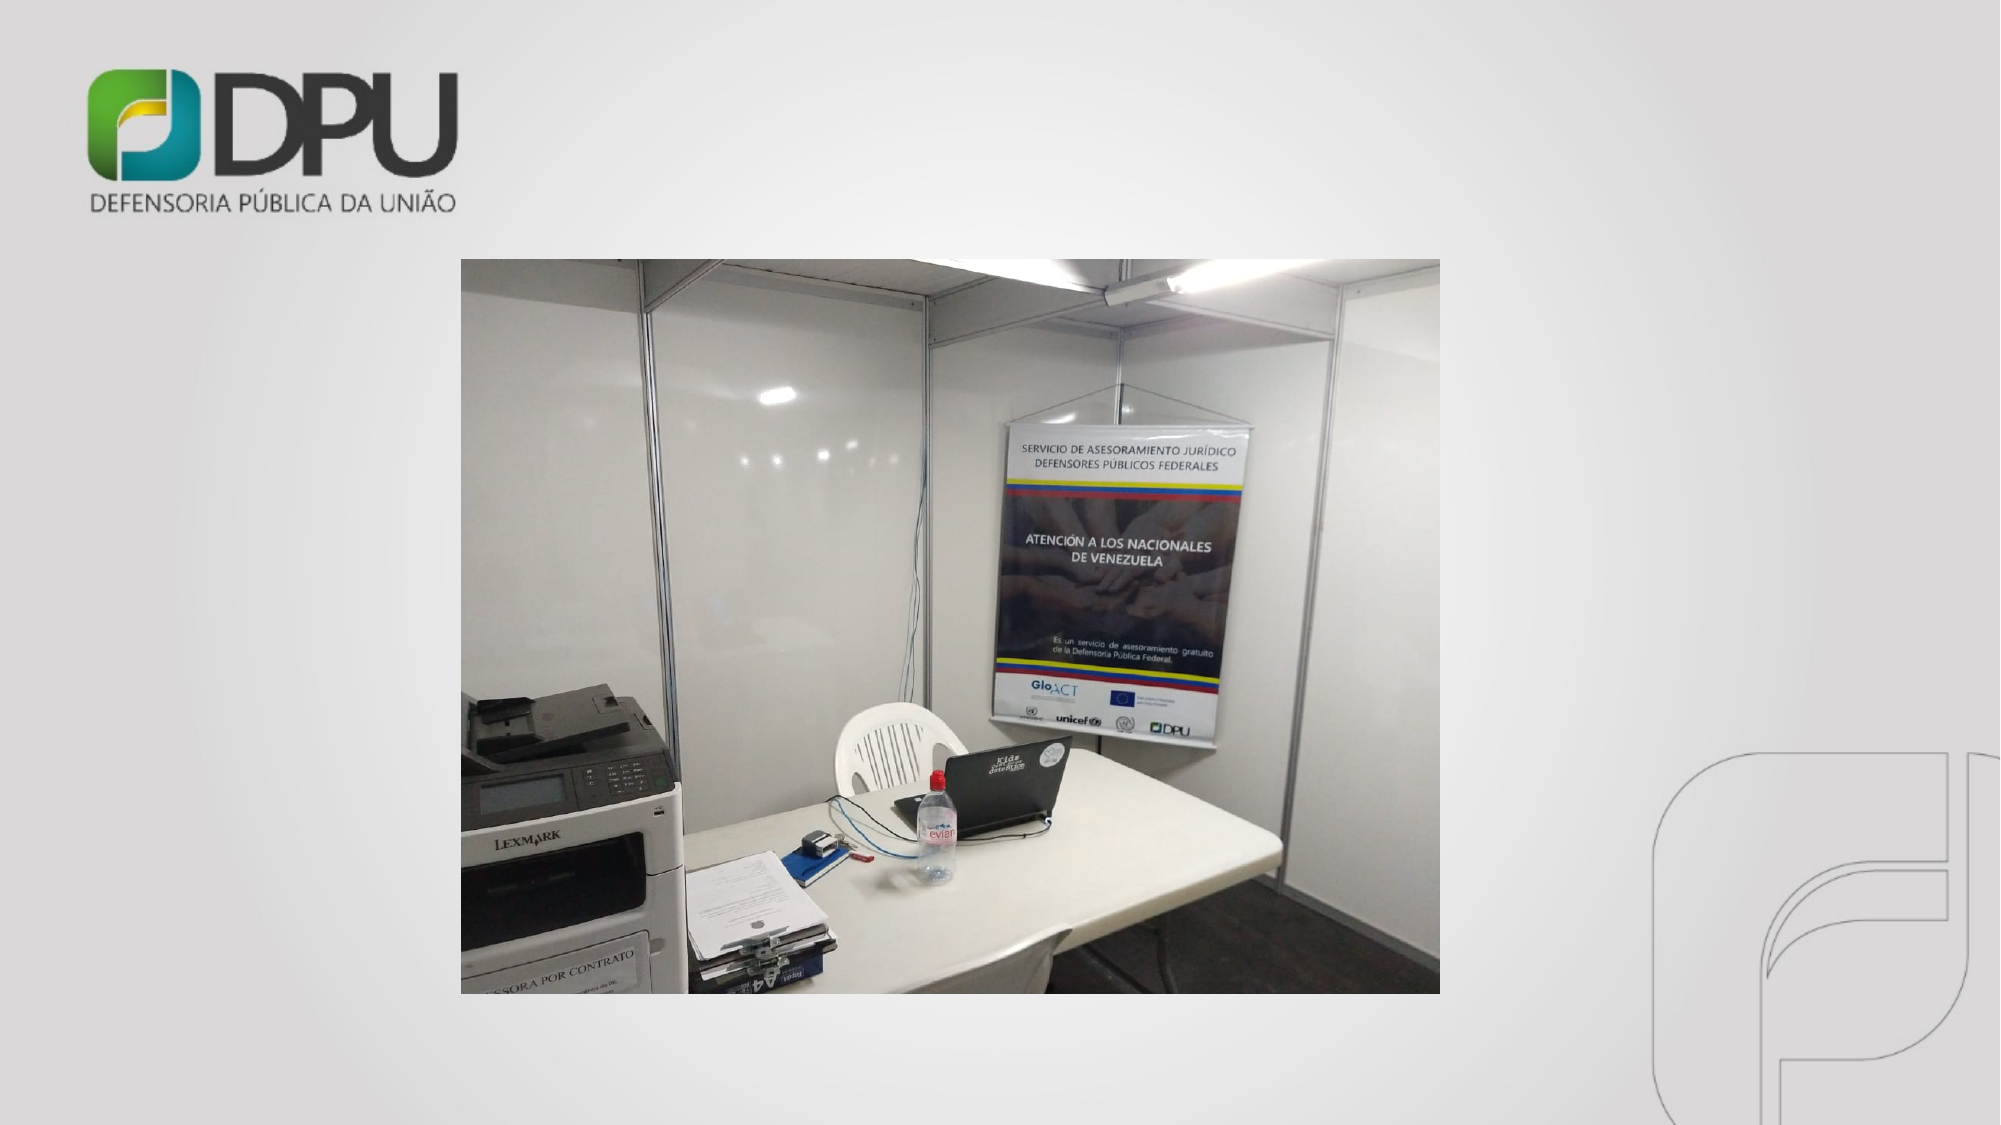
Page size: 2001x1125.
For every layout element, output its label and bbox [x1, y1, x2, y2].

picture [0, 0, 2001, 1125]
list [461, 259, 1440, 994]
